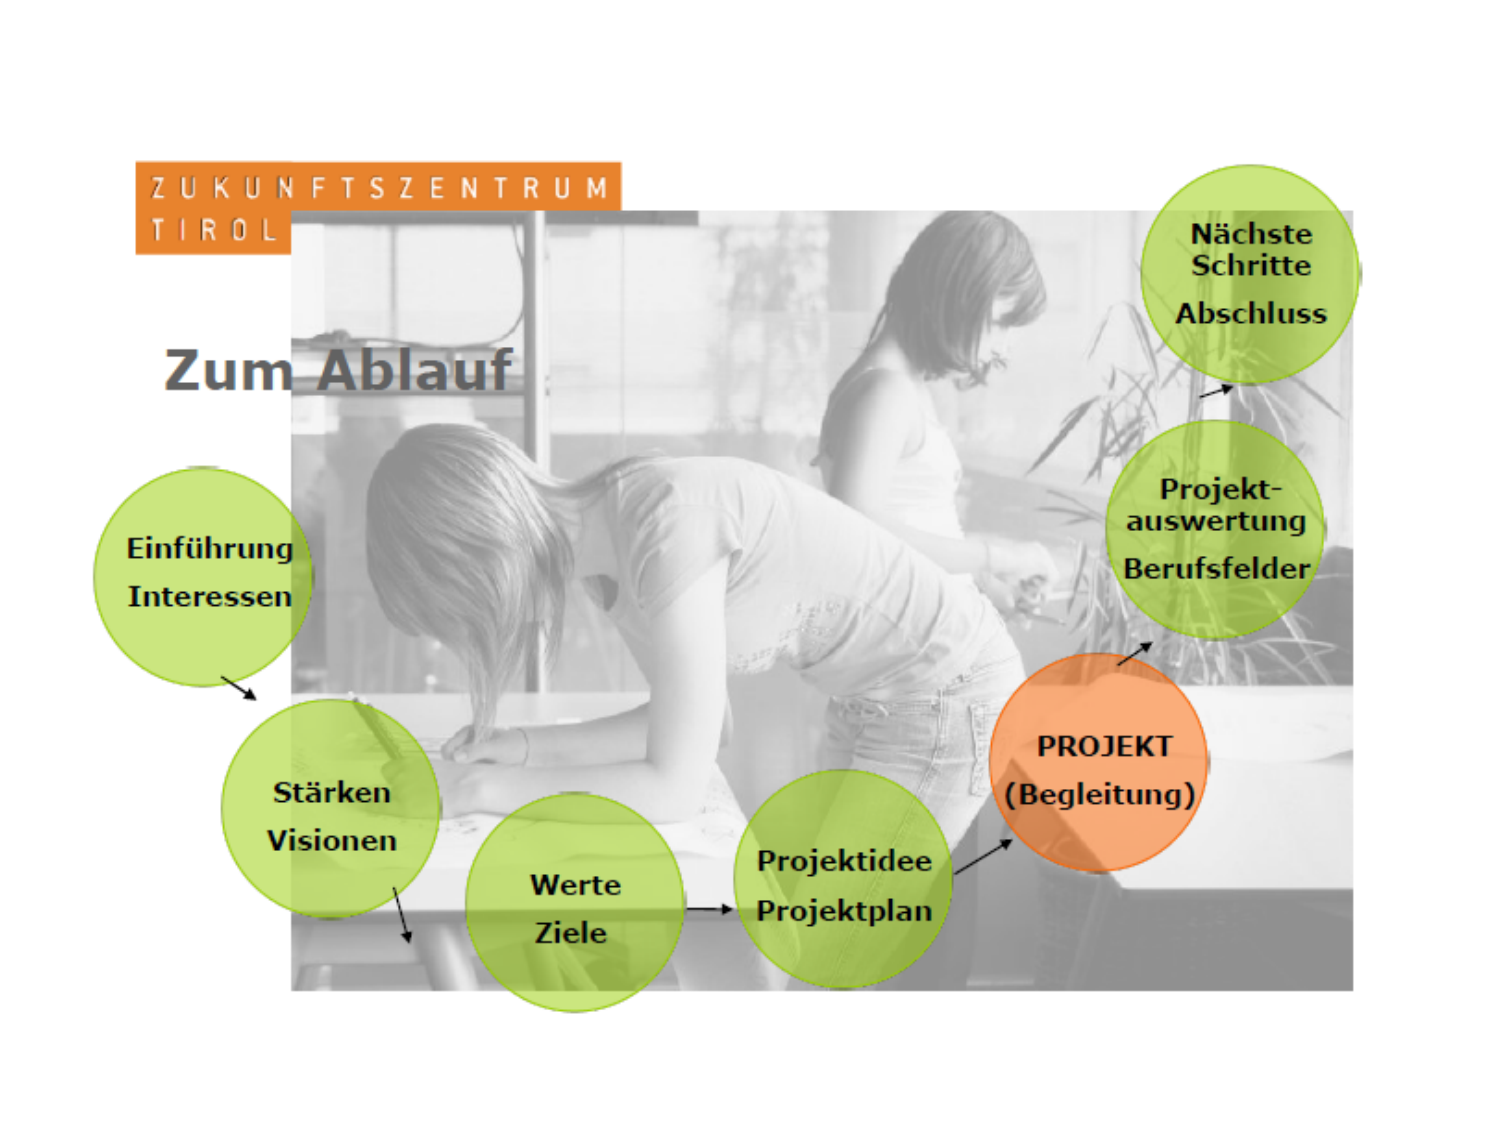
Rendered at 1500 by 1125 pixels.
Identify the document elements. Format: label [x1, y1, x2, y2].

picture [88, 136, 1411, 1047]
